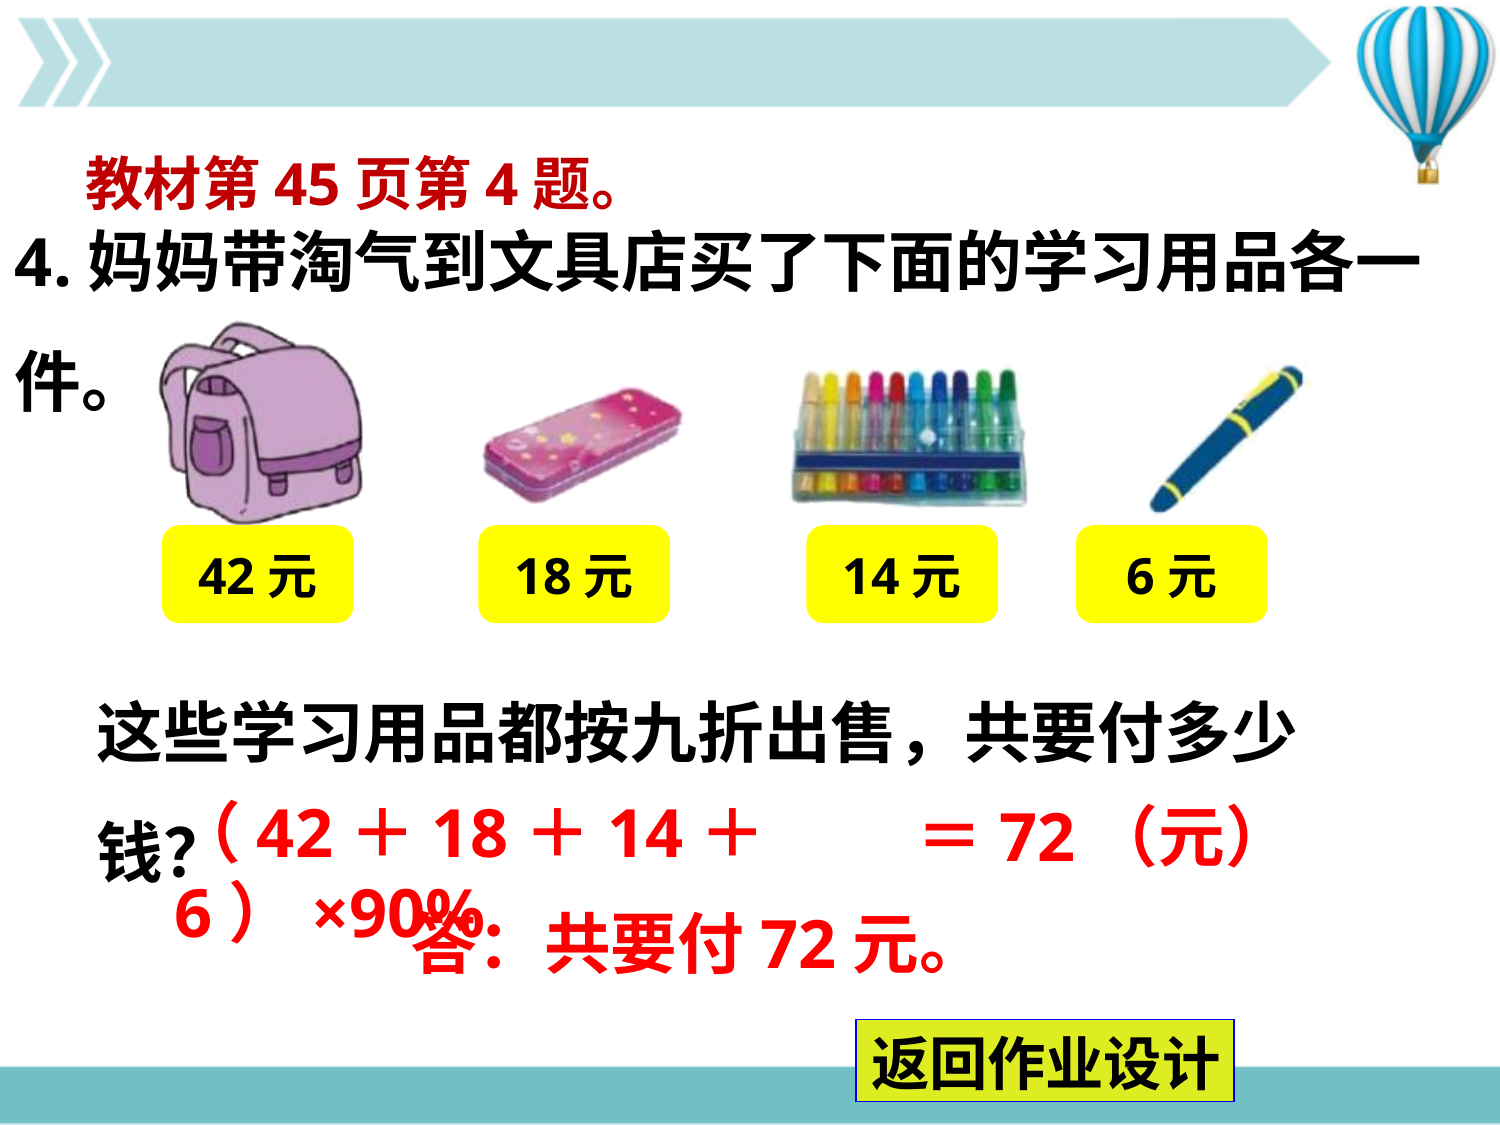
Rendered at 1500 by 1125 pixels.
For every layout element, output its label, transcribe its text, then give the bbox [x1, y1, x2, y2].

picture [0, 0, 1500, 172]
text_box 14元 [806, 535, 999, 624]
picture [0, 311, 1500, 1125]
text_box 教材第45页第4题。 [71, 104, 1347, 172]
text_box 18元 [478, 535, 671, 624]
text_box ＝72（元） [901, 786, 1307, 882]
text_box （42＋18＋14＋6）×90% [159, 783, 1065, 959]
text_box 6元 [1075, 535, 1268, 624]
text_box 4.妈妈带淘气到文具店买了下面的学习用品各一件。 [0, 172, 1500, 428]
text_box 这些学习用品都按九折出售，共要付多少钱？ [82, 643, 1402, 898]
text_box 42元 [161, 535, 354, 624]
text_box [855, 1019, 1247, 1106]
text_box 答：共要付72元。 [395, 894, 1223, 990]
